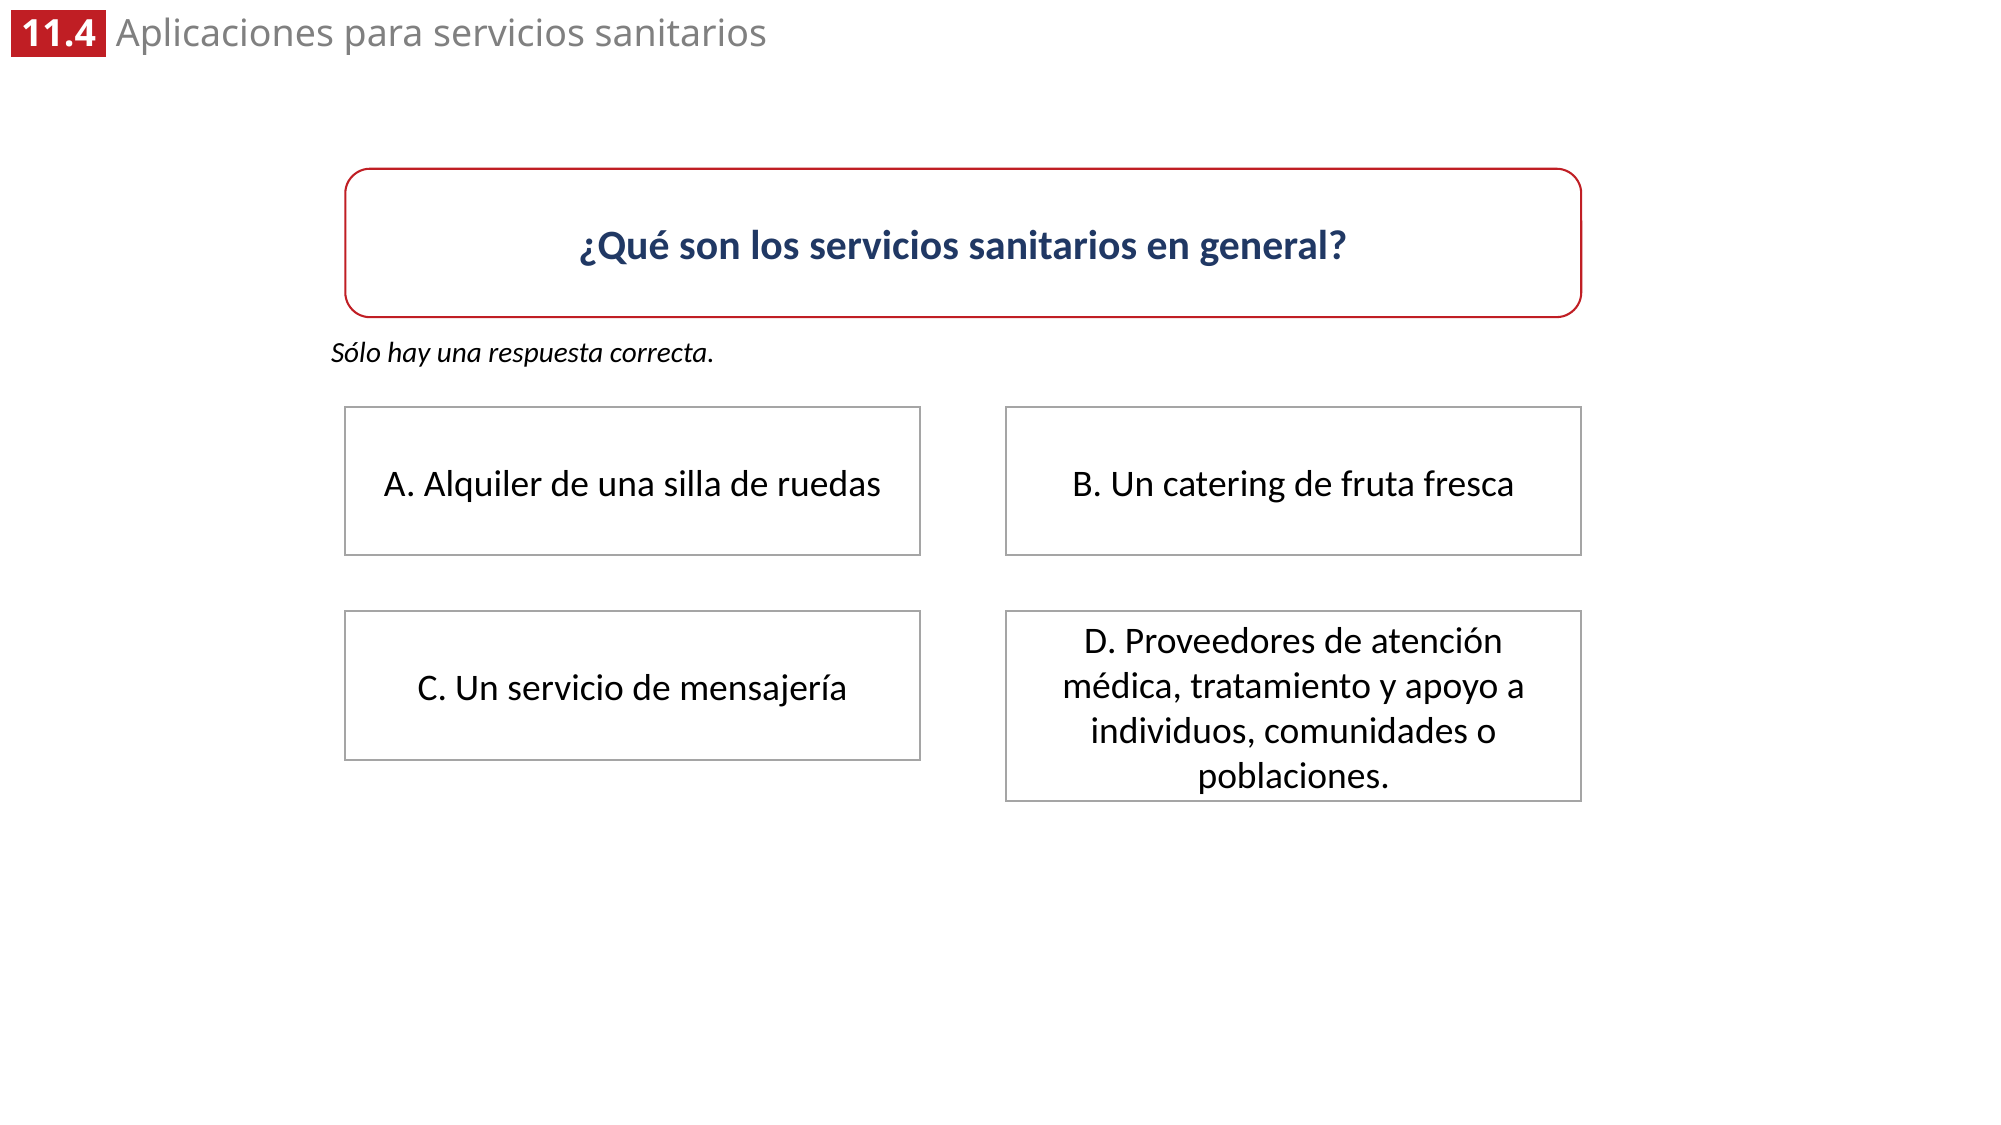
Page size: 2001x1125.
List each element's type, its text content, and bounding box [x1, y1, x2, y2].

text_box ¿Qué son los servicios sanitarios en general? [344, 167, 1583, 319]
text_box Sólo hay una respuesta correcta. [316, 325, 731, 376]
text_box B. Un catering de fruta fresca [1005, 406, 1582, 556]
text_box C. Un servicio de mensajería [344, 610, 921, 761]
text_box A. Alquiler de una silla de ruedas [344, 406, 921, 556]
text_box D. Proveedores de atención médica, tratamiento y apoyo a individuos, comunidades o poblaciones. [1005, 610, 1582, 802]
